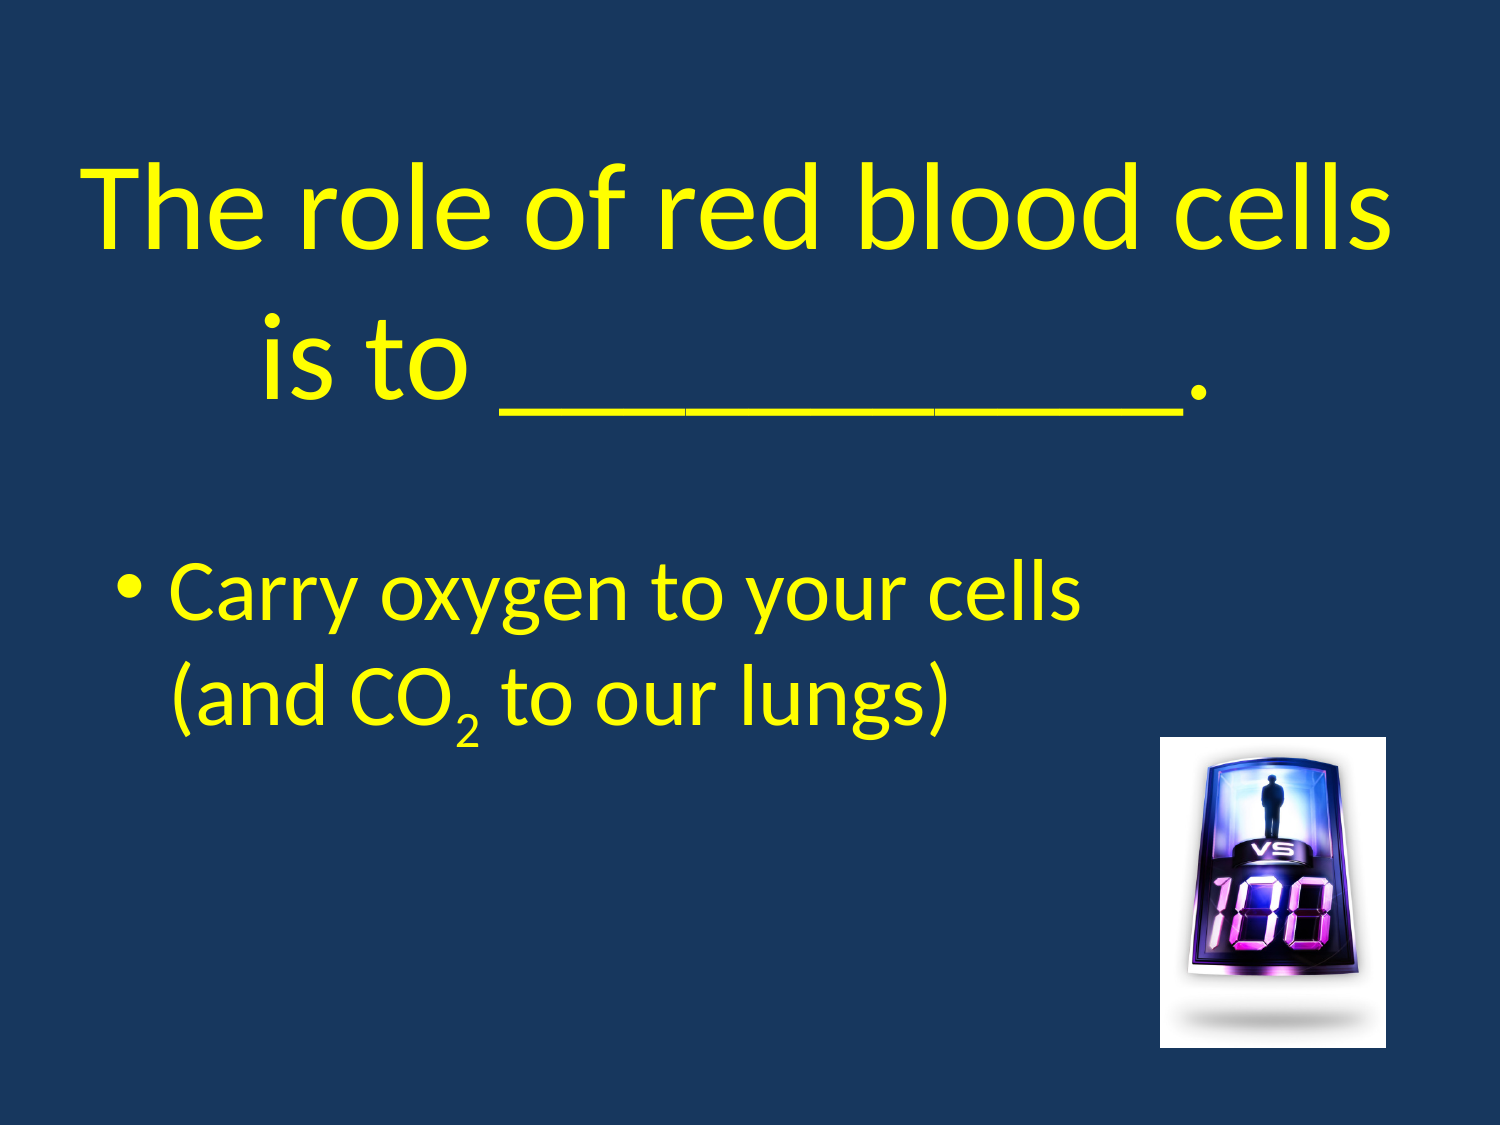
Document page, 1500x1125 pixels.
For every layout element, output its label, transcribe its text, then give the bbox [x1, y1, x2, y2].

title The role of red blood cells is to ___________. [62, 75, 1413, 475]
list Carry oxygen to your cells (and CO2 to our lungs) [99, 525, 1175, 838]
picture [1160, 737, 1386, 1049]
